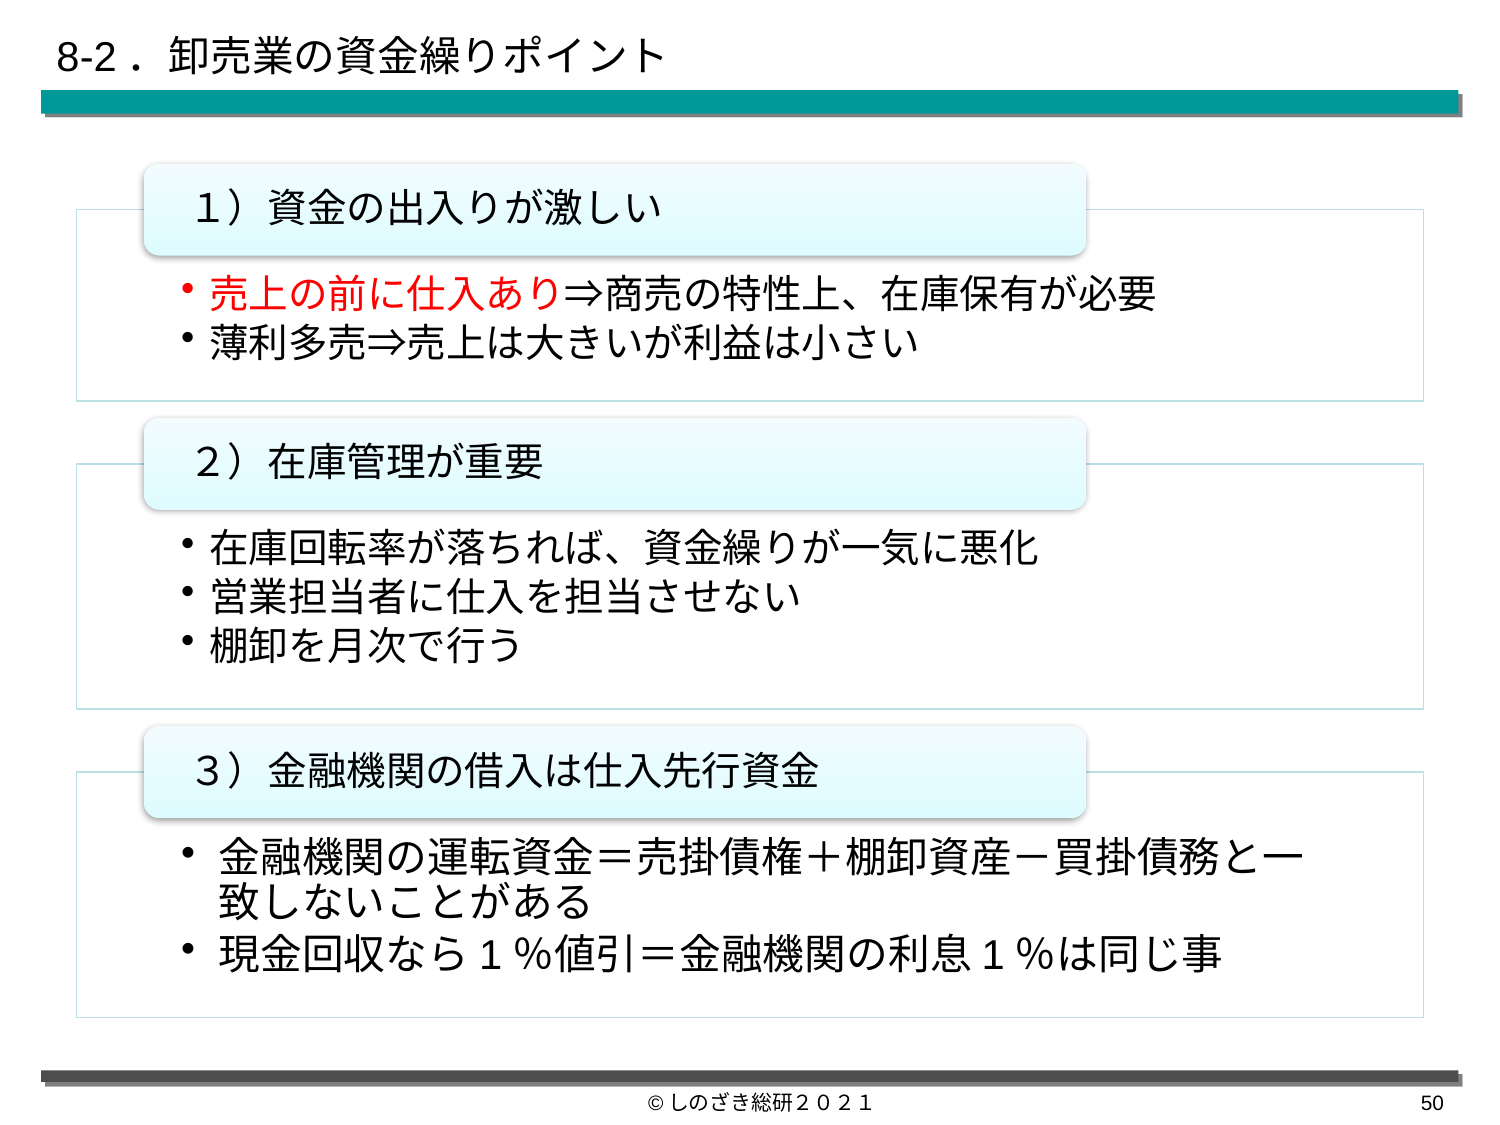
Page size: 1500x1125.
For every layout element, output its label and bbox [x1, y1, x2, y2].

title [41, 19, 1459, 91]
footer [524, 1082, 1000, 1125]
slide_number [1108, 1082, 1459, 1125]
text_box [76, 157, 1424, 1024]
